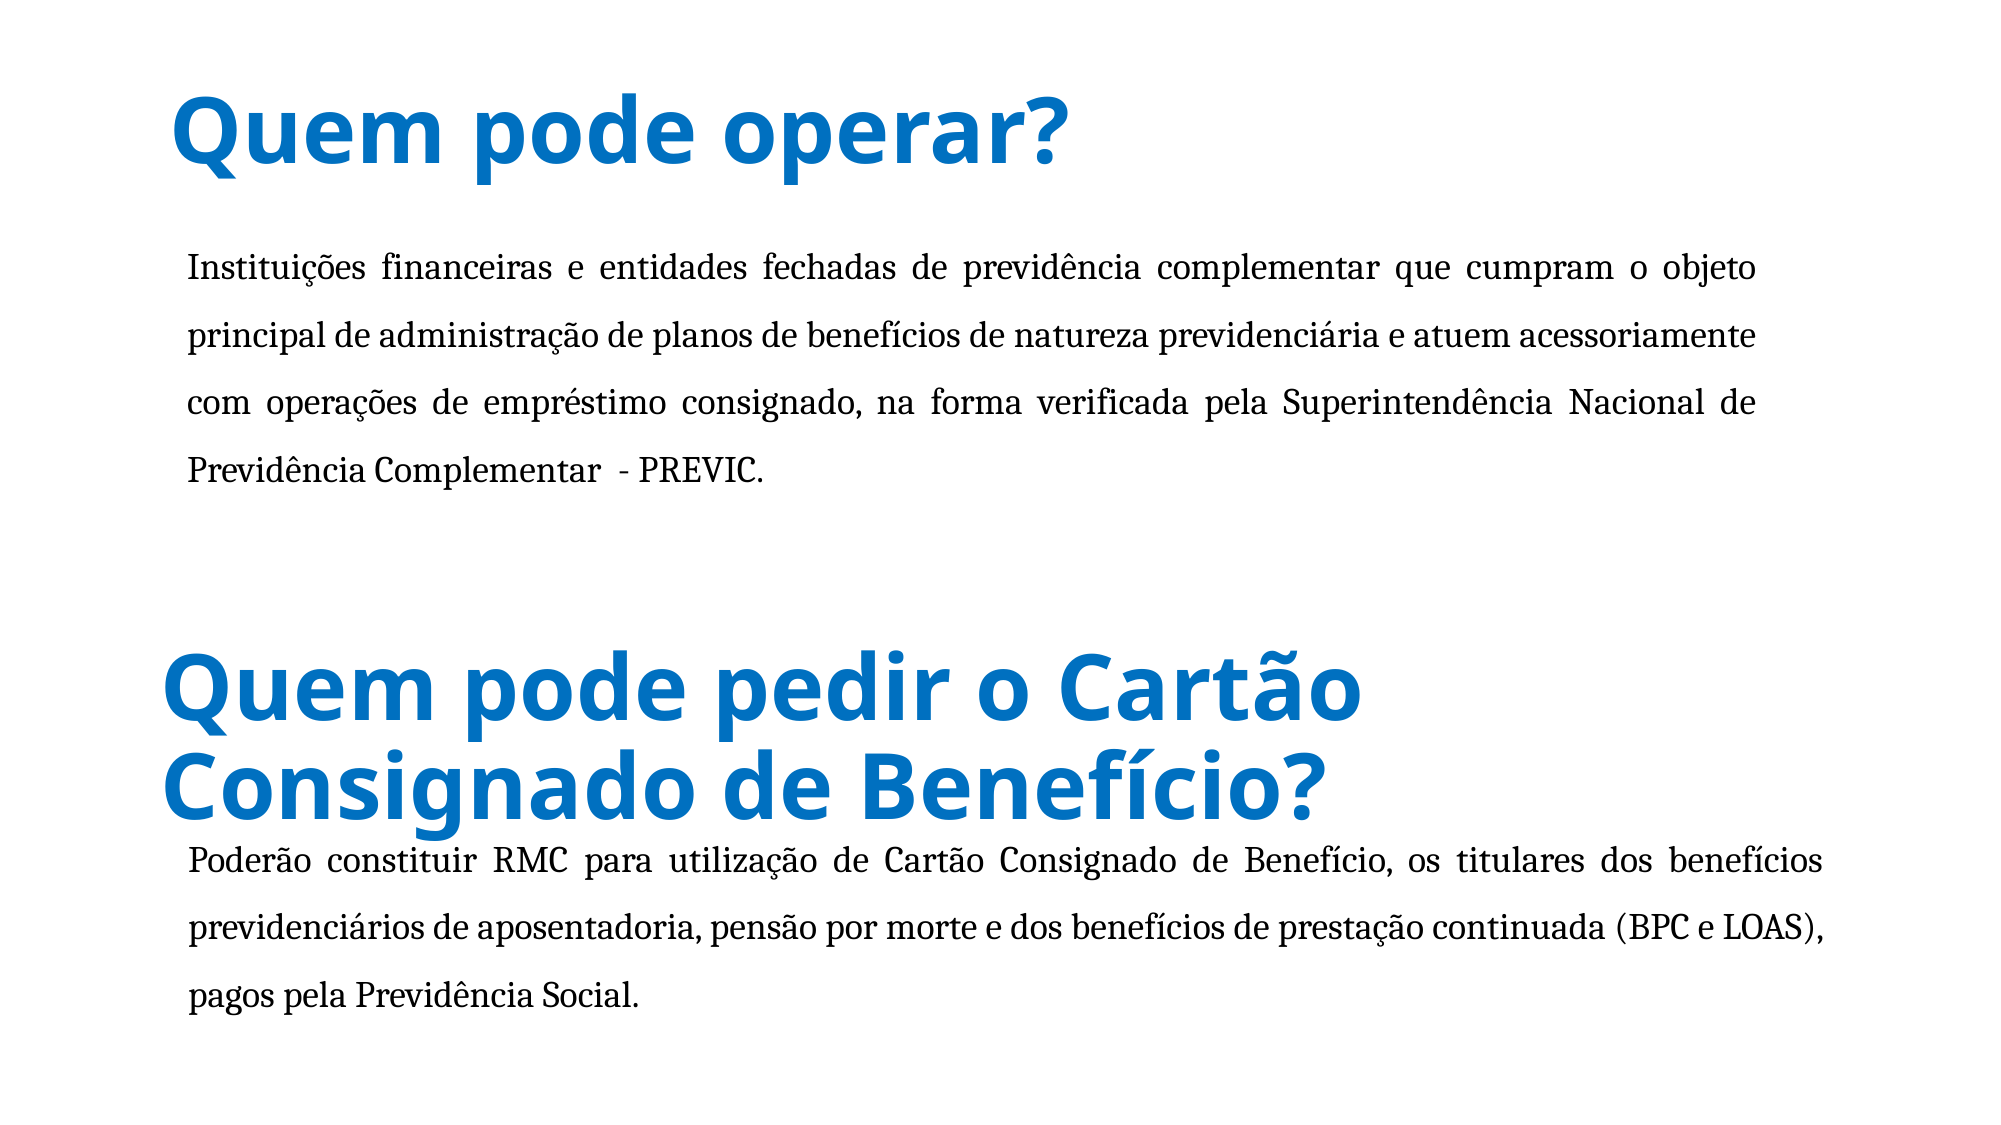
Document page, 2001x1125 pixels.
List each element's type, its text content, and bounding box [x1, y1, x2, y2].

list Instituições financeiras e entidades fechadas de previdência complementar que cumpram o objeto principal de administração de planos de benefícios de natureza previdenciária e atuem acessoriamente com operações de empréstimo consignado, na forma verificada pela Superintendência Nacional de Previdência Complementar - PREVIC. [172, 212, 1774, 456]
title Quem pode operar? [154, 53, 1694, 215]
text_box Poderão constituir RMC para utilização de Cartão Consignado de Benefício, os titulares dos benefícios previdenciários de aposentadoria, pensão por morte e dos benefícios de prestação continuada (BPC e LOAS), pagos pela Previdência Social. [173, 738, 1841, 970]
text_box Quem pode pedir o Cartão Consignado de Benefício? [145, 456, 1884, 618]
list Instituições financeiras e entidades fechadas de previdência complementar que cumpram o objeto principal de administração de planos de benefícios de natureza previdenciária e atuem acessoriamente com operações de empréstimo consignado, na forma verificada pela Superintendência Nacional de Previdência Complementar - PREVIC. [172, 618, 1774, 713]
